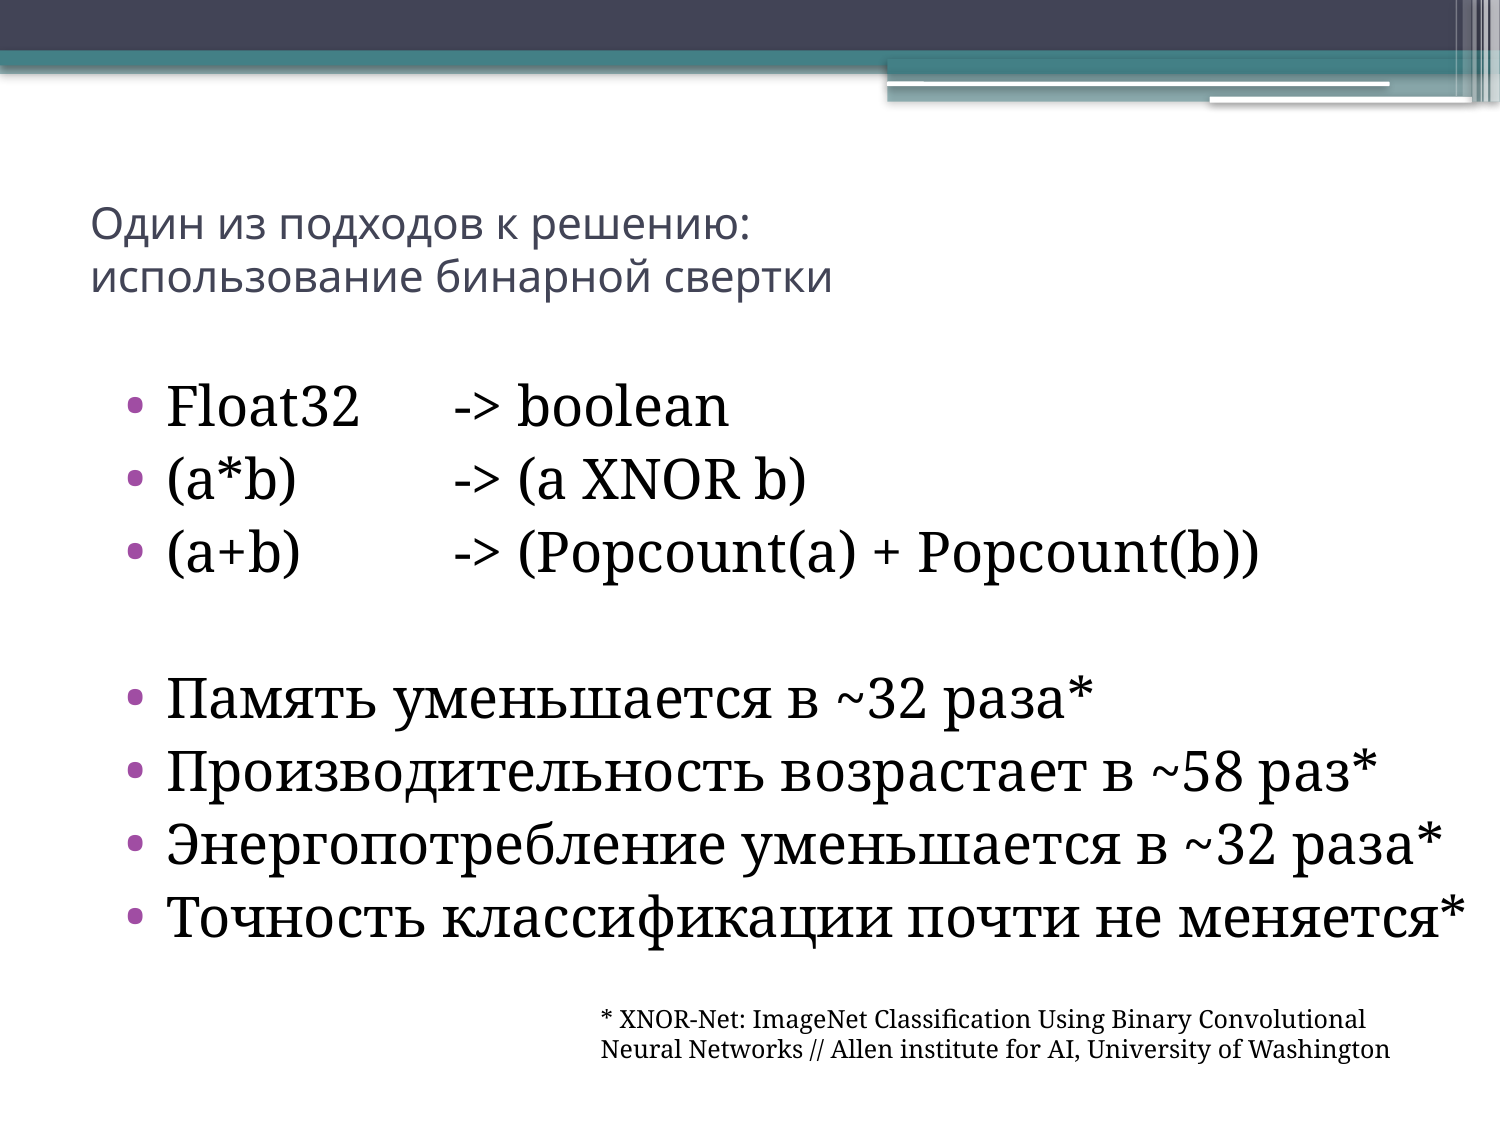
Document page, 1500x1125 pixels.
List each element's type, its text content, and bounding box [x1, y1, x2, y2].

text_box * XNOR-Net: ImageNet Classification Using Binary Convolutional Neural Networks // Allen institute for AI, University of Washington [585, 996, 1418, 1071]
title Один из подходов к решению: использование бинарной свертки [75, 187, 1425, 363]
list Float32 -> boolean (a*b) -> (a XNOR b) (a+b) -> (Popcount(a) + Popcount(b)) Память уменьшается в ~32 раза* Производительность возрастает в ~58 раз* Энергопотребление уменьшается в ~32 раза* Точность классификации почти не меняется* [93, 363, 1500, 973]
